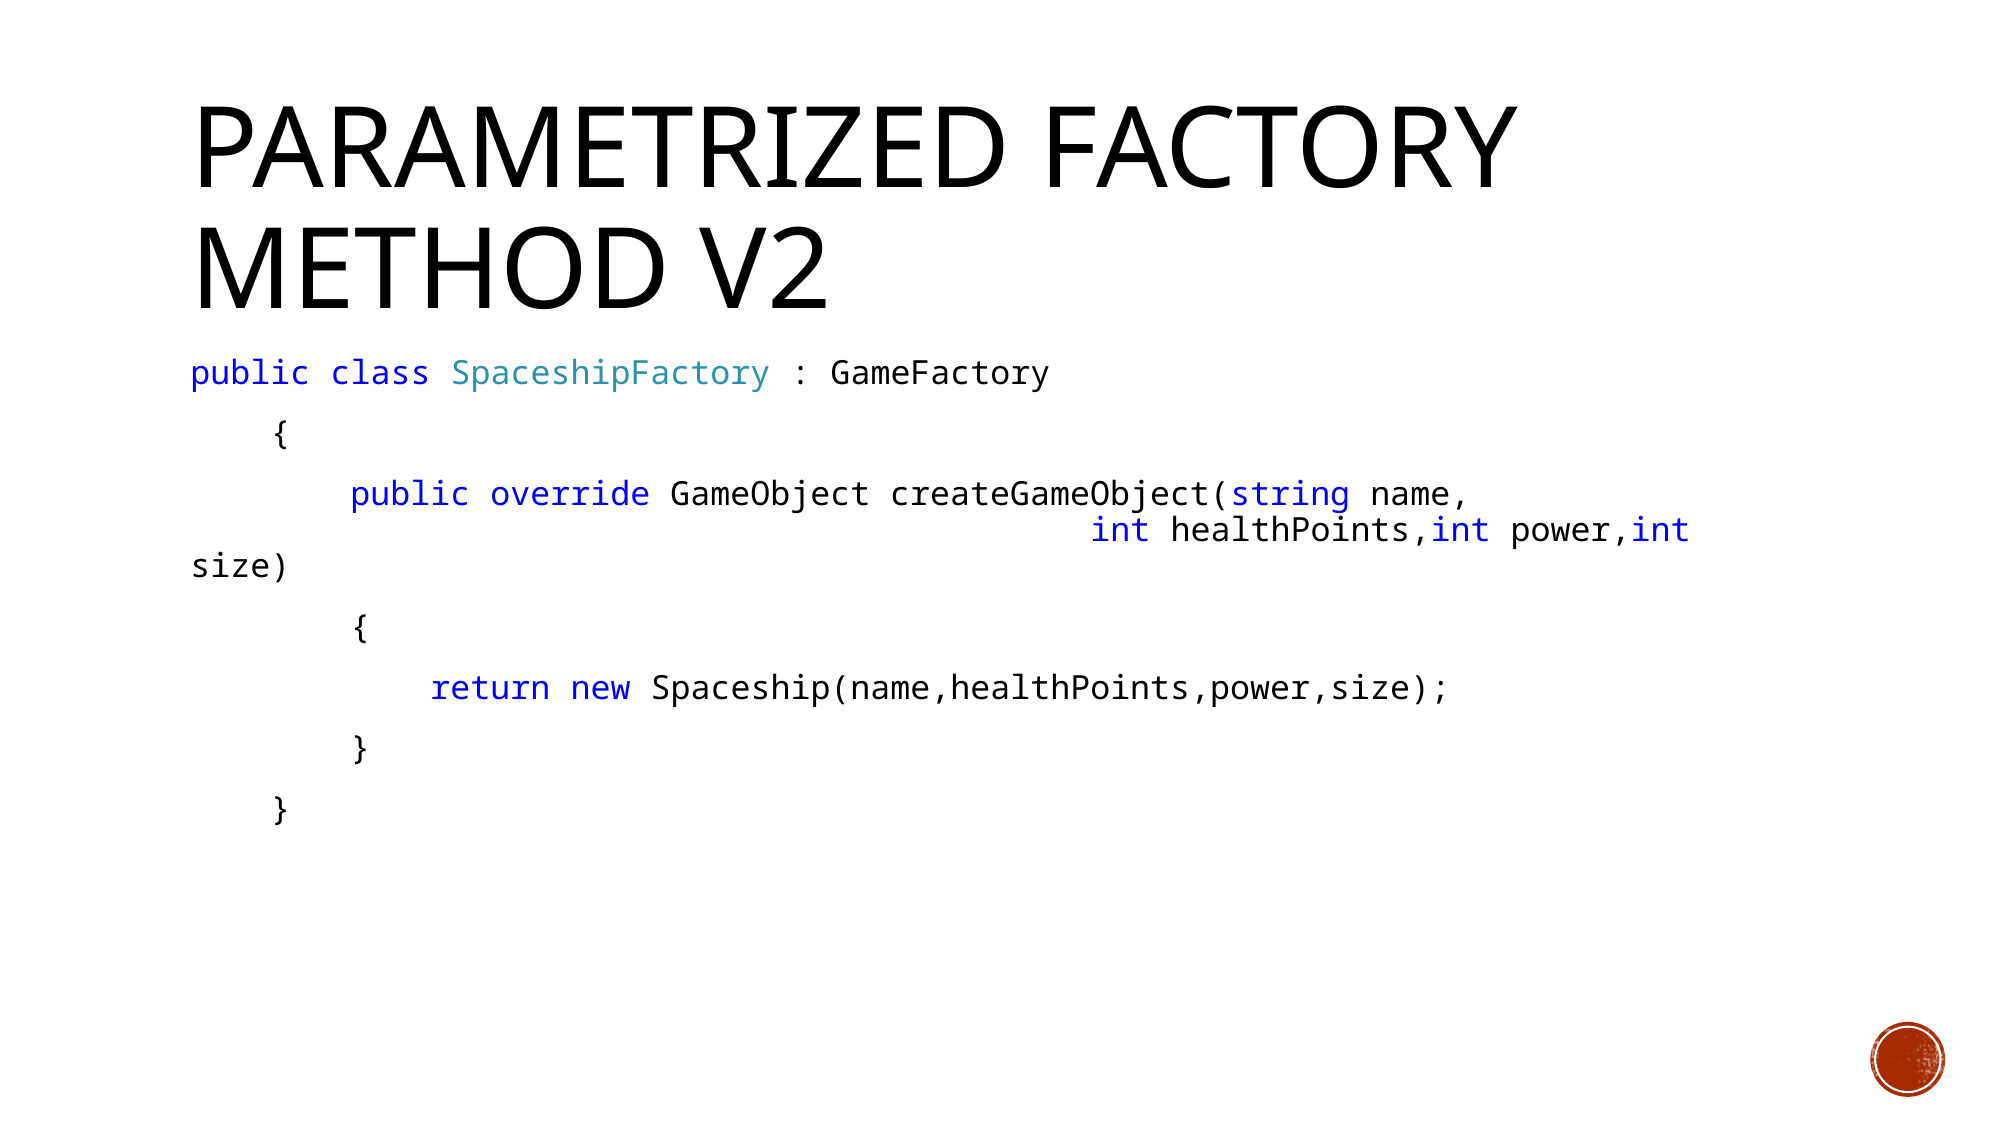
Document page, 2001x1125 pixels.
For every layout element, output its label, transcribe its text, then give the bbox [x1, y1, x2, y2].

list public class SpaceshipFactory : GameFactory { public override GameObject createGameObject(string name, int healthPoints,int power,int size) { return new Spaceship(name,healthPoints,power,size); } } [175, 348, 1826, 1013]
title Parametrized Factory Method v2 [175, 79, 1826, 344]
